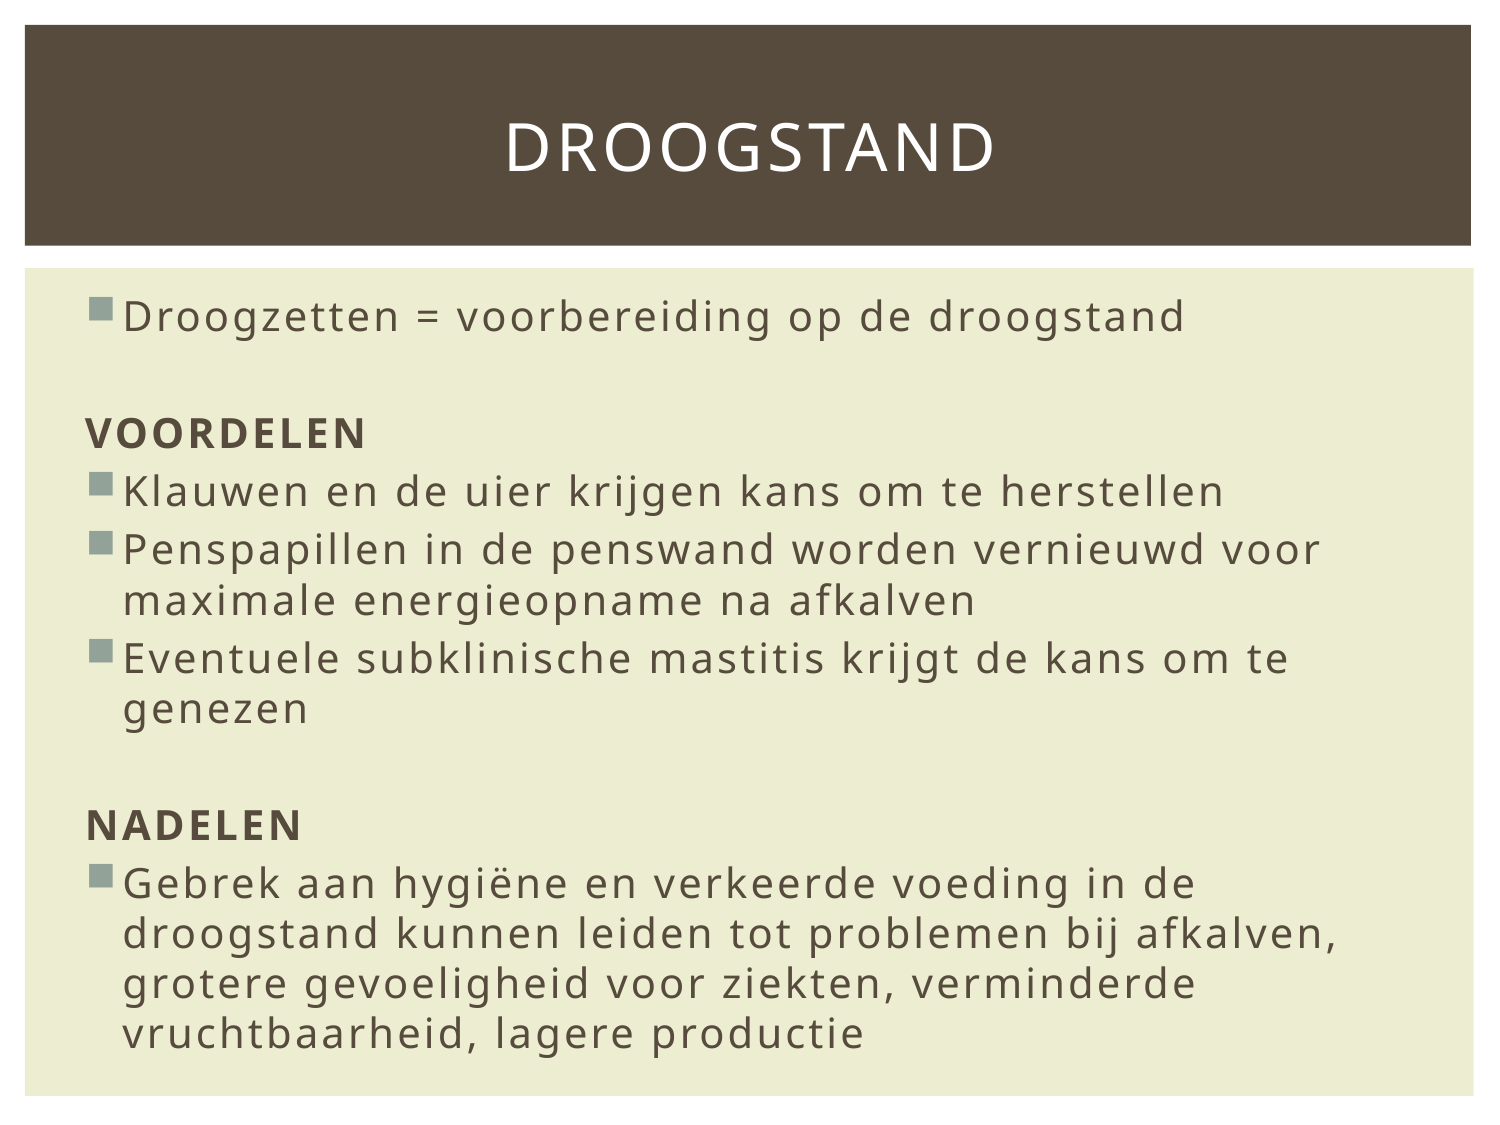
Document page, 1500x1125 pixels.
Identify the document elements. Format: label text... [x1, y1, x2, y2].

title droogstand [62, 58, 1438, 232]
list Droogzetten = voorbereiding op de droogstand VOORDELEN Klauwen en de uier krijgen kans om te herstellen Penspapillen in de penswand worden vernieuwd voor maximale energieopname na afkalven Eventuele subklinische mastitis krijgt de kans om te genezen NADELEN Gebrek aan hygiëne en verkeerde voeding in de droogstand kunnen leiden tot problemen bij afkalven, grotere gevoeligheid voor ziekten, verminderde vruchtbaarheid, lagere productie [62, 281, 1442, 1071]
